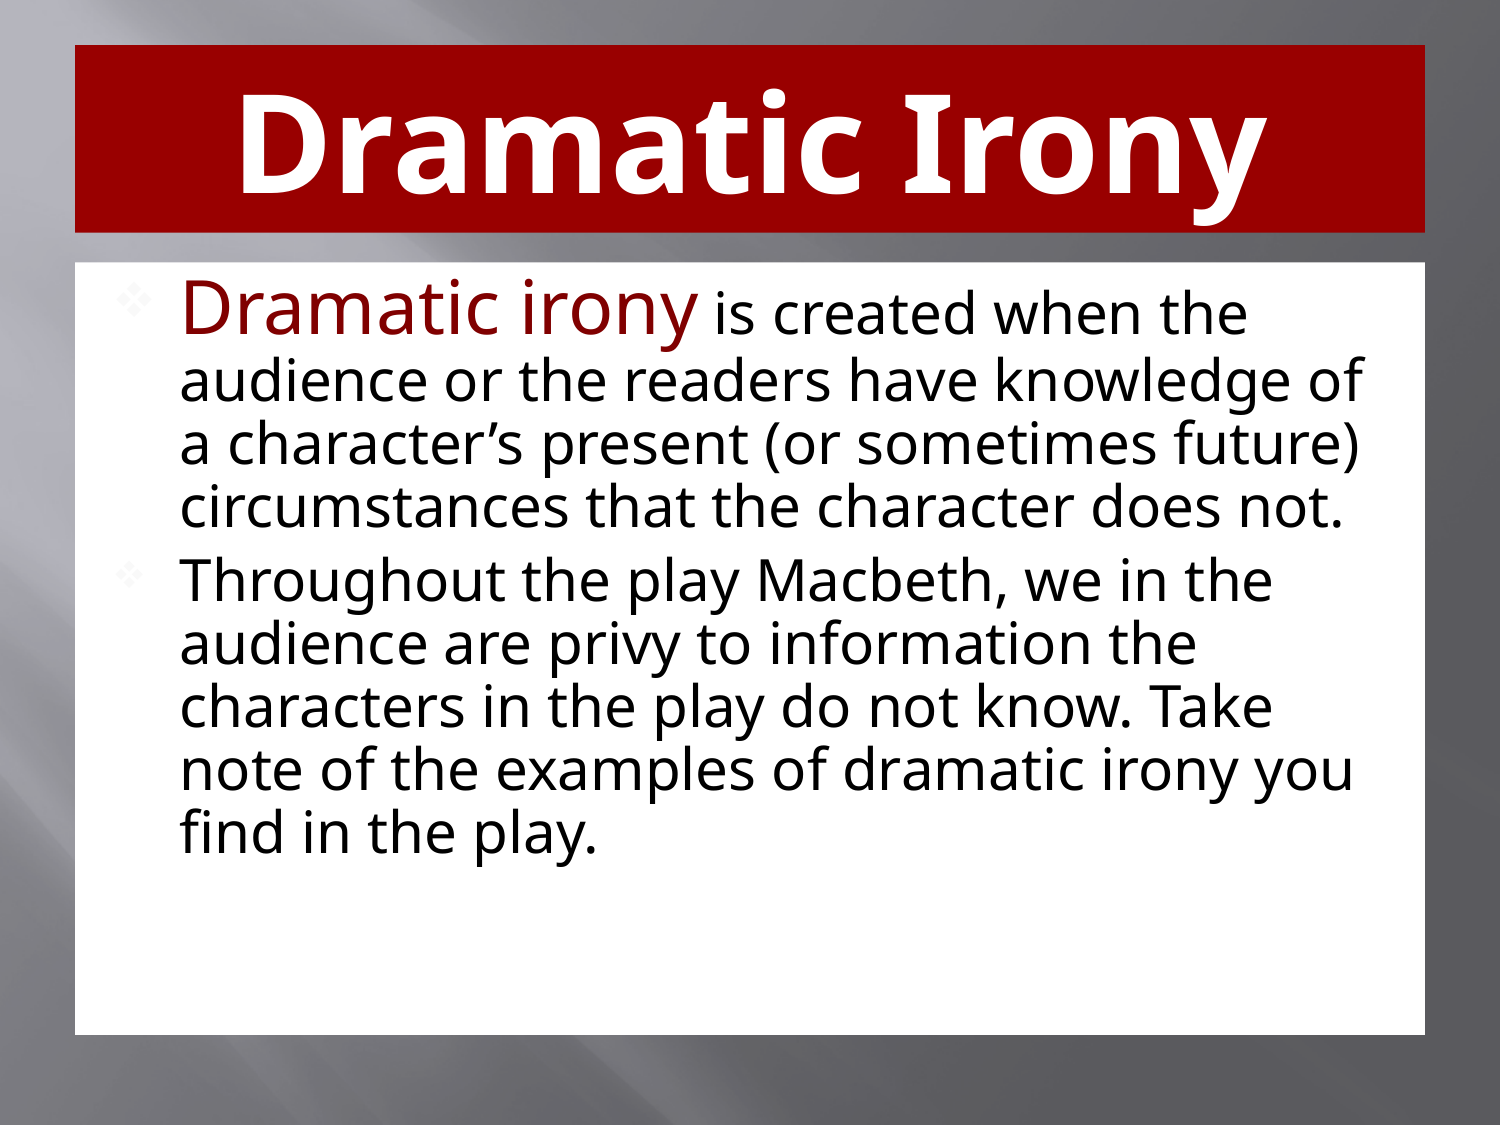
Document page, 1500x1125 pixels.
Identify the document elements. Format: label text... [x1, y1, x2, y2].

list Dramatic irony is created when the audience or the readers have knowledge of a character’s present (or sometimes future) circumstances that the character does not. Throughout the play Macbeth, we in the audience are privy to information the characters in the play do not know. Take note of the examples of dramatic irony you find in the play. [75, 262, 1425, 1035]
title Dramatic Irony [75, 45, 1425, 233]
